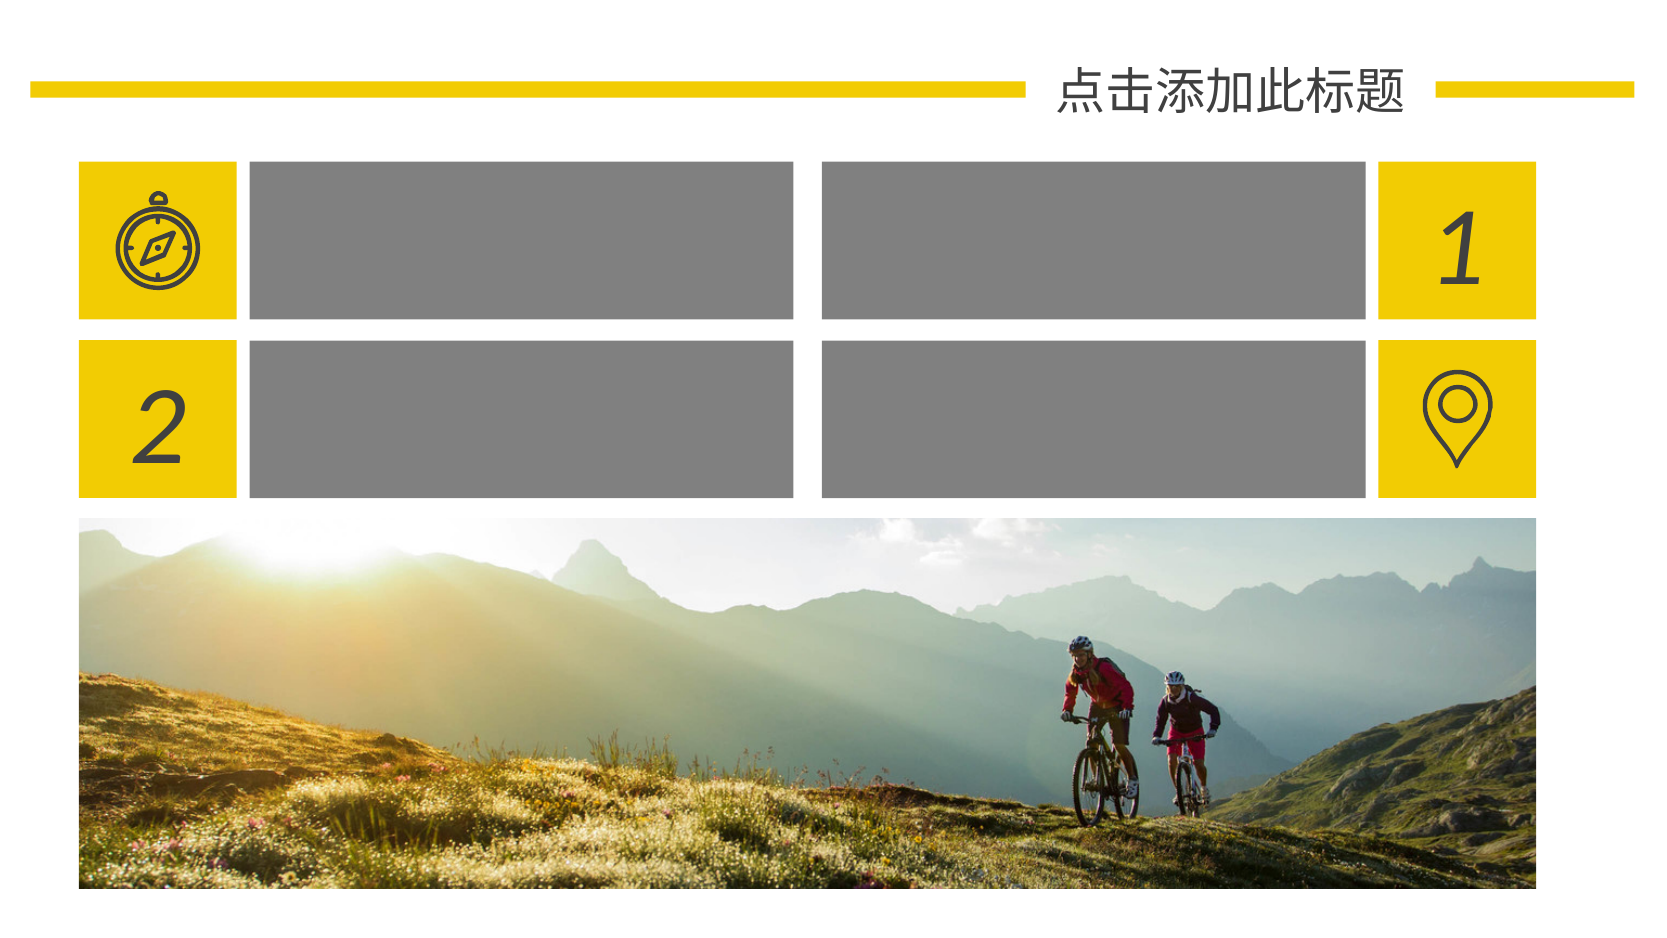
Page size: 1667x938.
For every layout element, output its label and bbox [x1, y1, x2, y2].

text_box [30, 51, 1635, 128]
picture [78, 518, 1537, 889]
text_box [821, 161, 1537, 320]
text_box [78, 340, 794, 499]
text_box [78, 161, 794, 320]
text_box [821, 340, 1537, 499]
